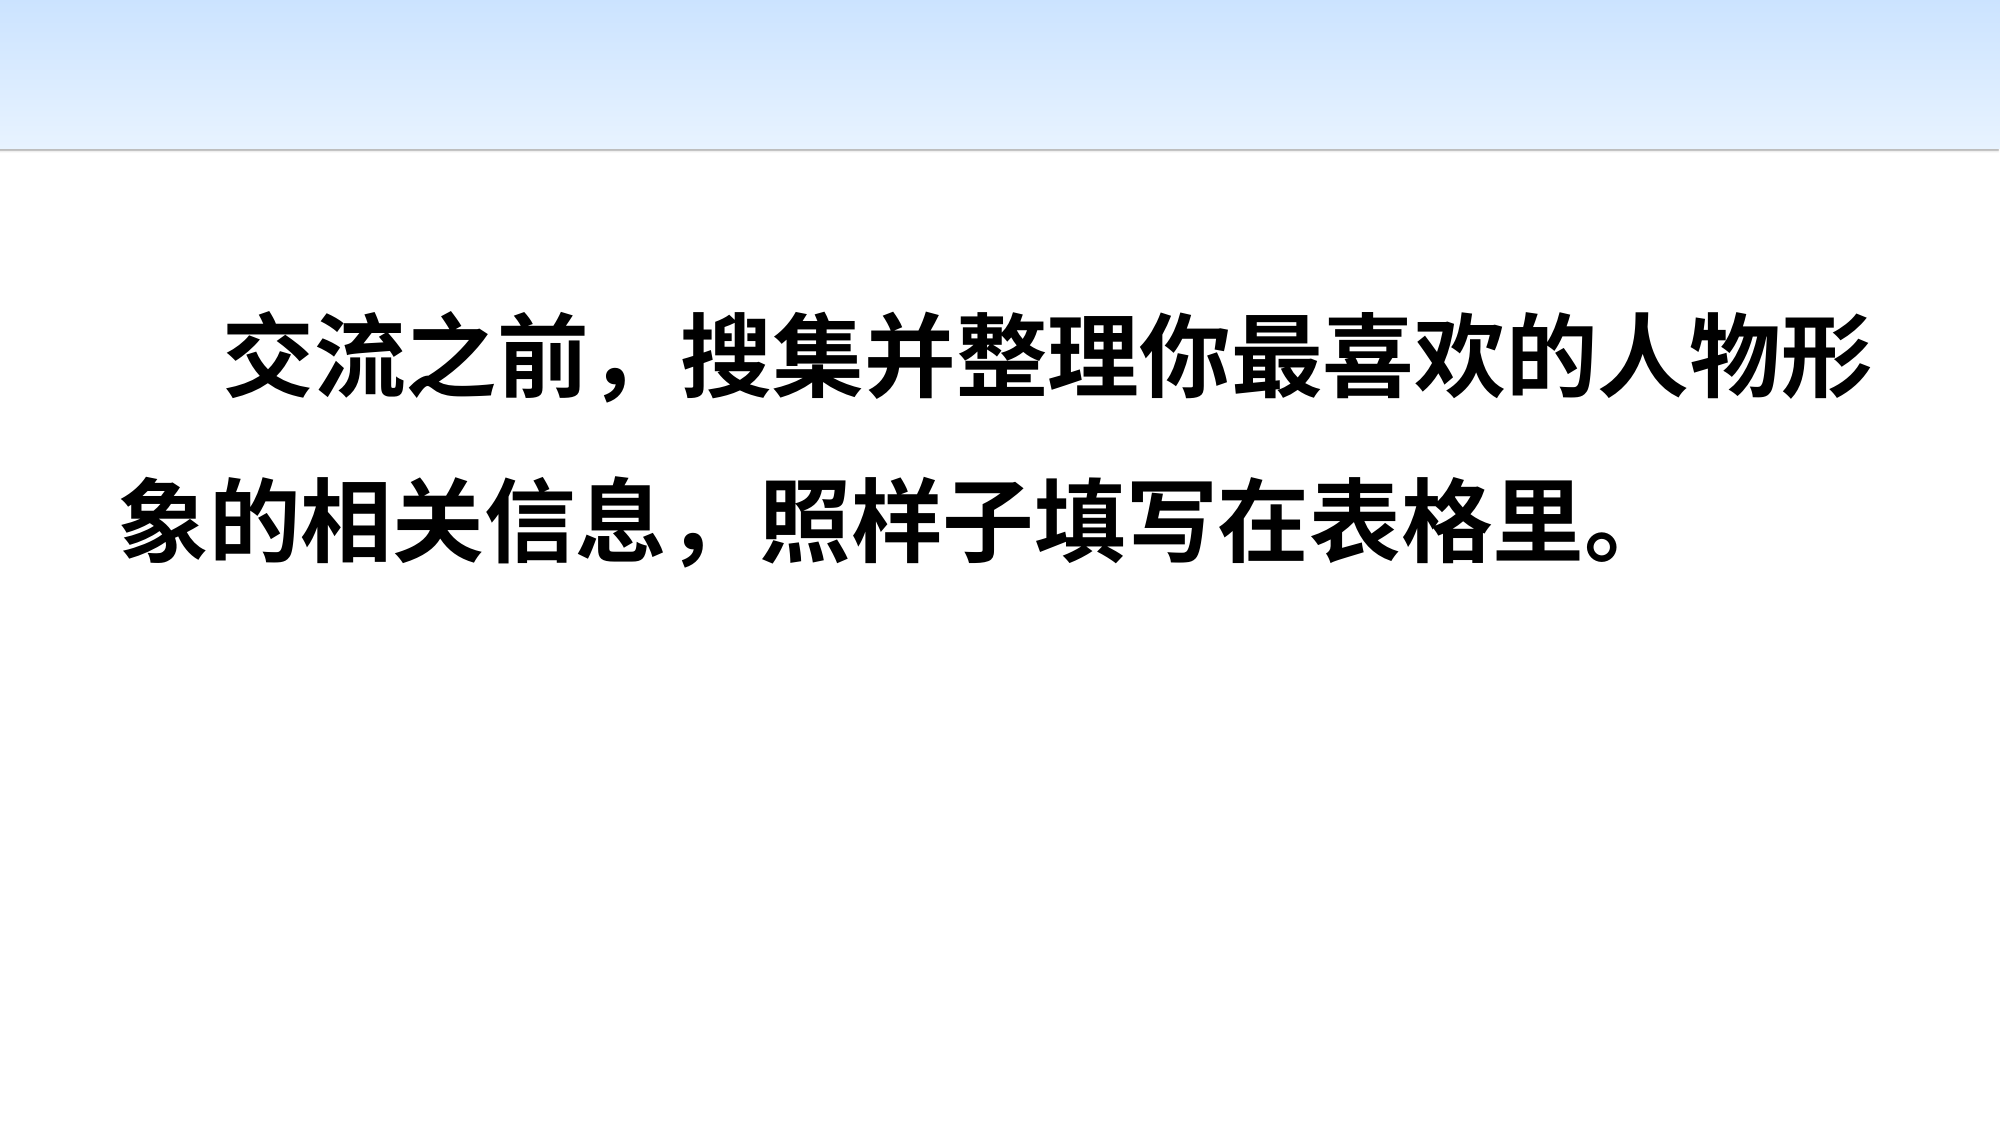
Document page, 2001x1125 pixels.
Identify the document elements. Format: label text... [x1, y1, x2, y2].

list 交流之前，搜集并整理你最喜欢的人物形象的相关信息，照样子填写在表格里。 [102, 236, 1898, 1047]
